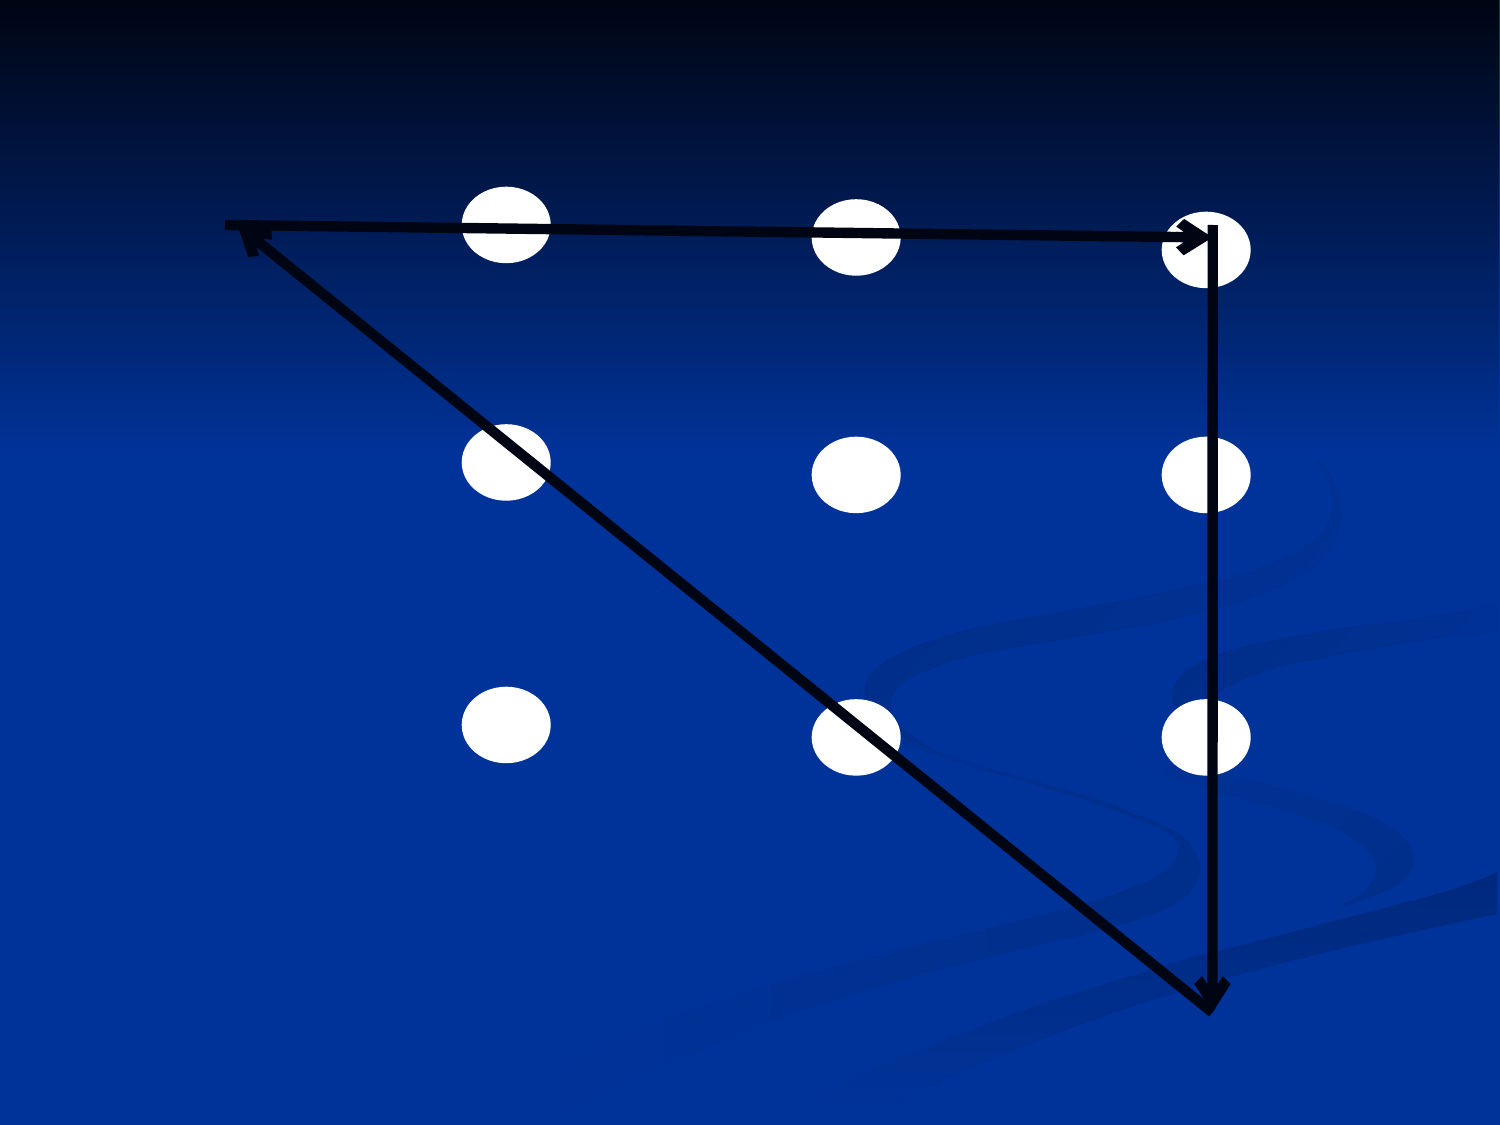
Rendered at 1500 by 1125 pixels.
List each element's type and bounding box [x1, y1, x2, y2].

text_box [1218, 701, 1250, 774]
text_box [462, 187, 550, 222]
text_box [1218, 438, 1250, 512]
text_box [224, 224, 1213, 238]
text_box [1177, 212, 1250, 287]
text_box [237, 245, 1213, 1013]
text_box [816, 199, 896, 222]
